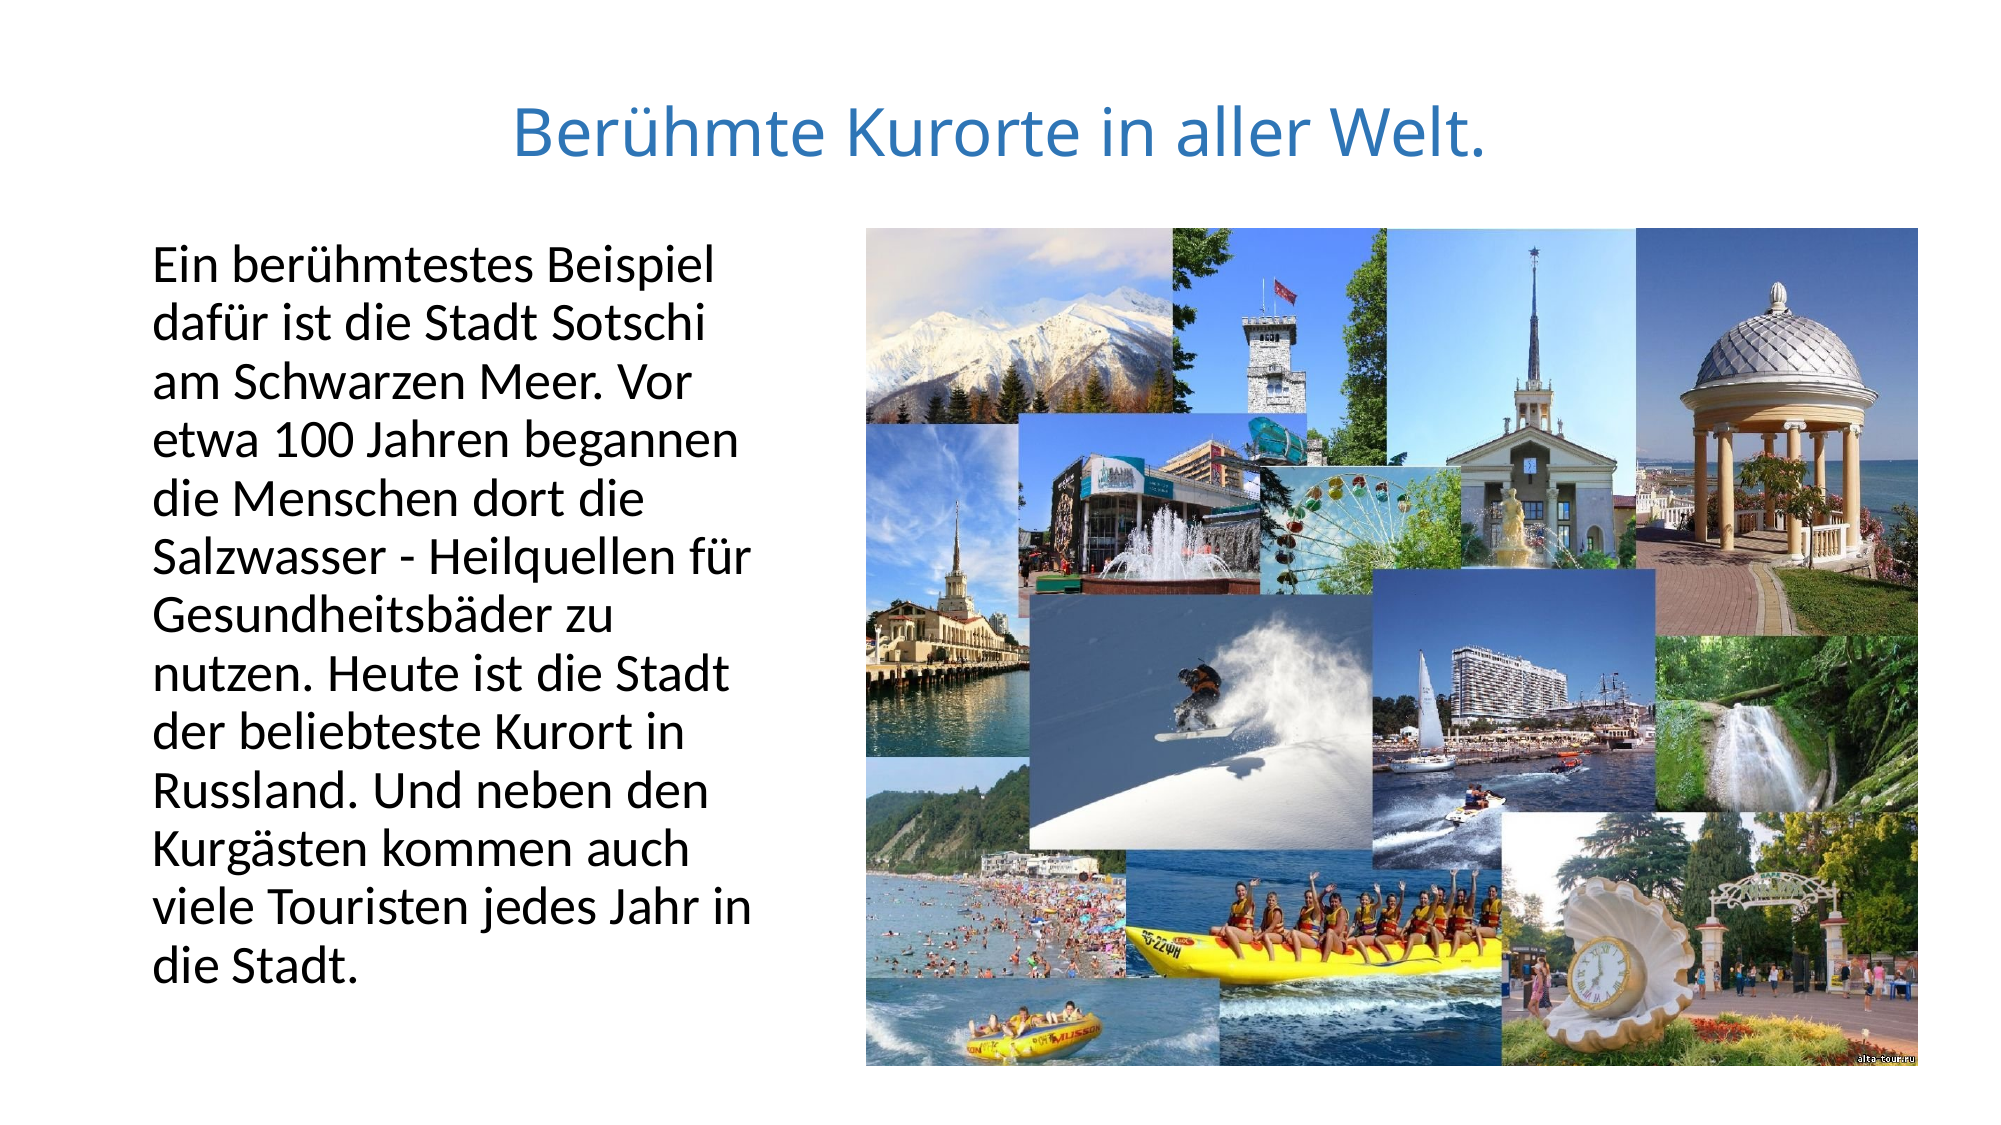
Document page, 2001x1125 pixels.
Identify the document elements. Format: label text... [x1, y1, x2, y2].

picture [866, 228, 1918, 1066]
list Ein berühmtestes Beispiel dafür ist die Stadt Sotschi am Schwarzen Meer. Vor etwa 100 Jahren begannen die Menschen dort die Salzwasser - Heilquellen für Gesundheitsbäder zu nutzen. Heute ist die Stadt der beliebteste Kurort in Russland. Und neben den Kurgästen kommen auch viele Touristen jedes Jahr in die Stadt. [137, 228, 790, 1014]
title Berühmte Kurorte in aller Welt. [137, 59, 1863, 211]
